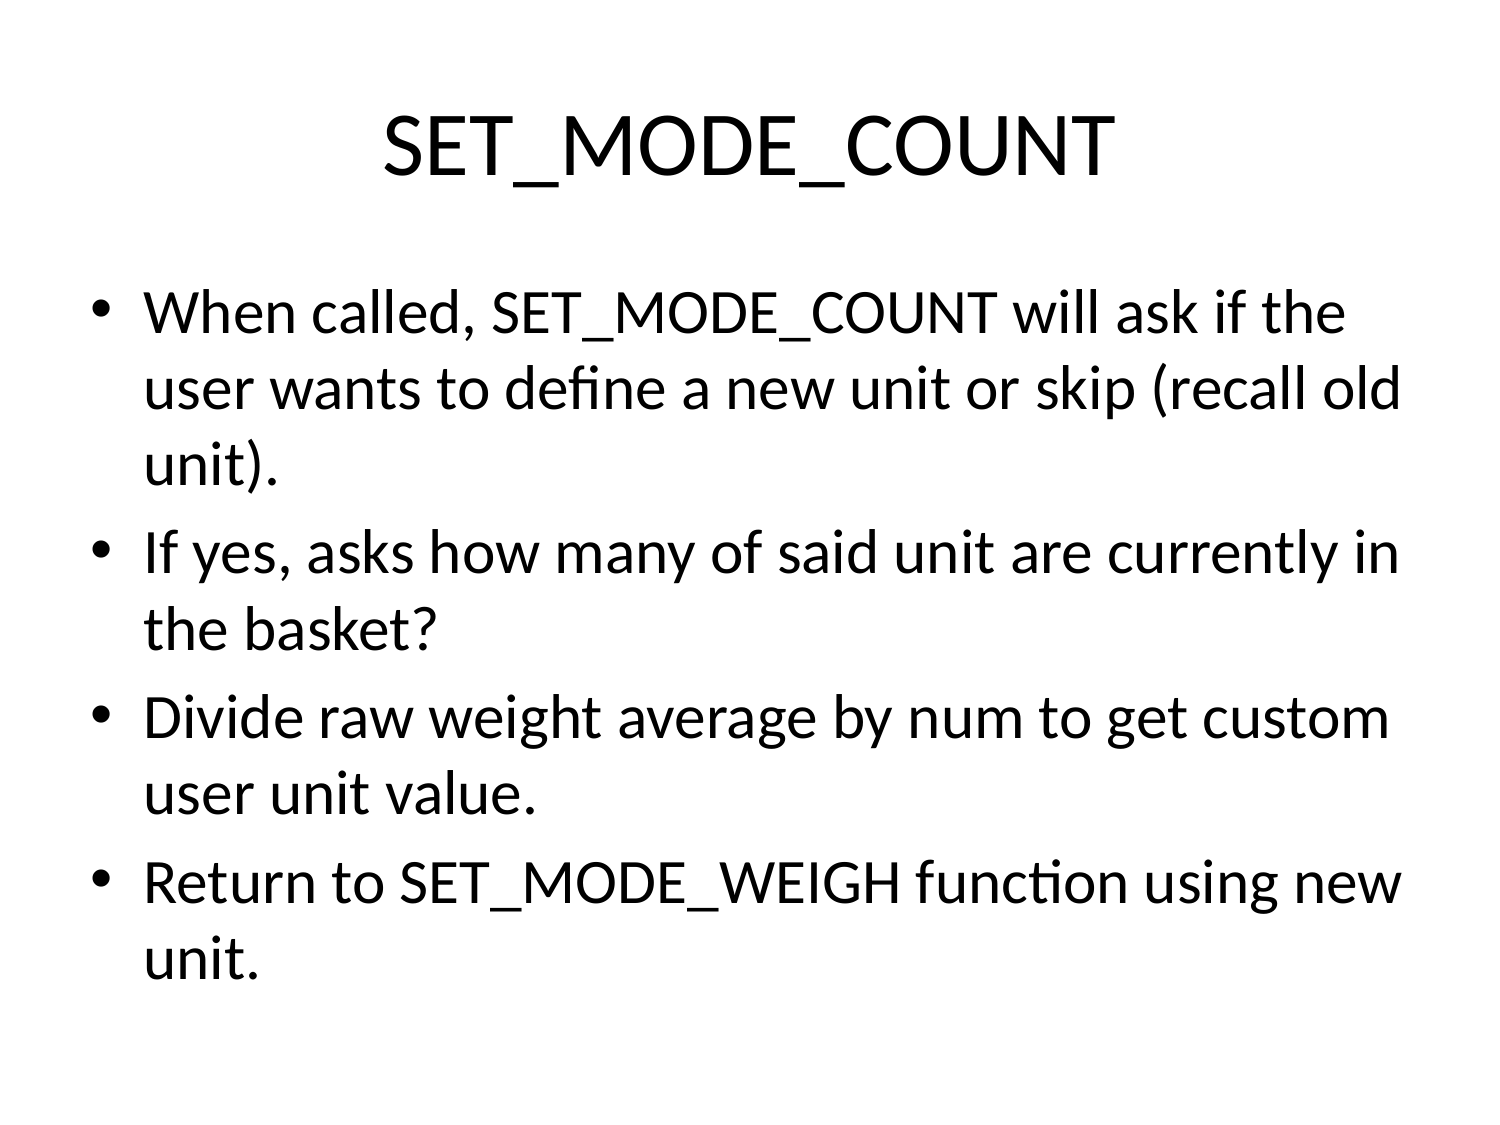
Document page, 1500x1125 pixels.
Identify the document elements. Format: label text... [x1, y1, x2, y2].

list When called, SET_MODE_COUNT will ask if the user wants to define a new unit or skip (recall old unit). If yes, asks how many of said unit are currently in the basket? Divide raw weight average by num to get custom user unit value. Return to SET_MODE_WEIGH function using new unit. [75, 262, 1425, 1005]
title SET_MODE_COUNT [75, 45, 1425, 233]
